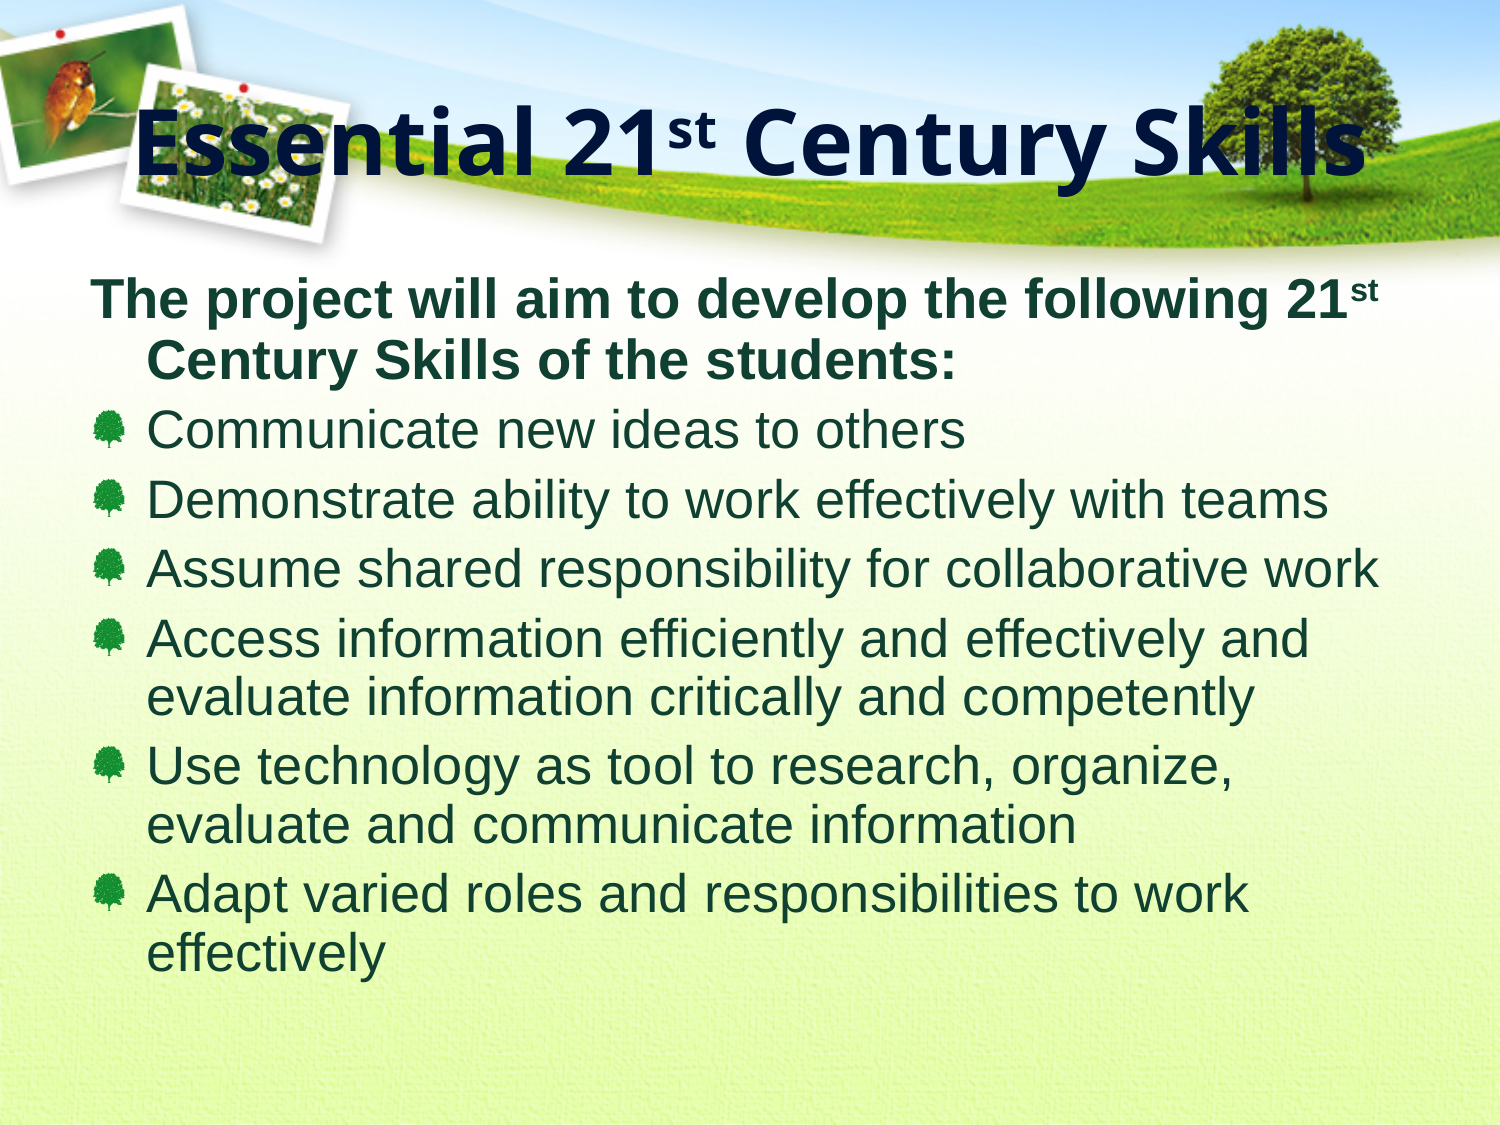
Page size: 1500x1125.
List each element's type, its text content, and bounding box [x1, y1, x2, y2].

title Essential 21st Century Skills [75, 45, 1425, 233]
picture [0, 0, 1500, 1125]
list The project will aim to develop the following 21st Century Skills of the students: Communicate new ideas to others Demonstrate ability to work effectively with teams Assume shared responsibility for collaborative work Access information efficiently and effectively and evaluate information critically and competently Use technology as tool to research, organize, evaluate and communicate information Adapt varied roles and responsibilities to work effectively [75, 262, 1425, 1005]
